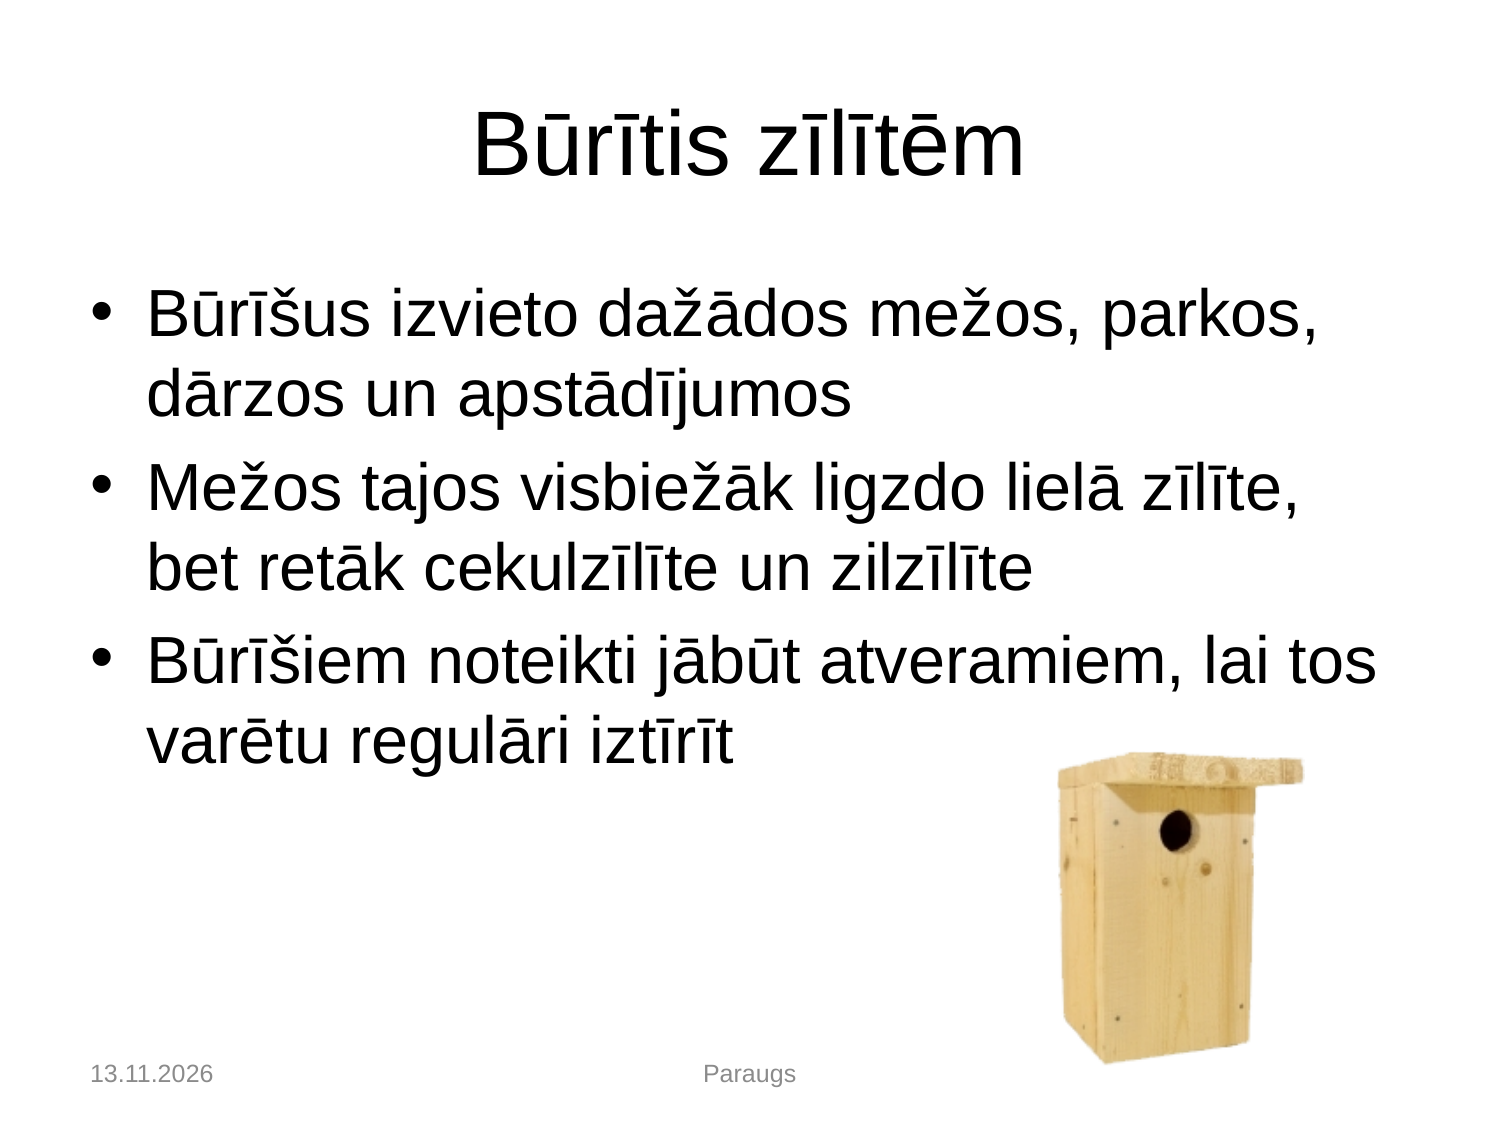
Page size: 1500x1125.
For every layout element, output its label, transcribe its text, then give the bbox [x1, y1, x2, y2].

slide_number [75, 1042, 425, 1103]
list Būrīšus izvieto dažādos mežos, parkos, dārzos un apstādījumos Mežos tajos visbiežāk ligzdo lielā zīlīte, bet retāk cekulzīlīte un zilzīlīte Būrīšiem noteikti jābūt atveramiem, lai tos varētu regulāri iztīrīt [74, 262, 1426, 811]
title Būrītis zīlītēm [74, 44, 1426, 233]
footer Paraugs [512, 1042, 988, 1103]
picture [1056, 751, 1306, 1067]
